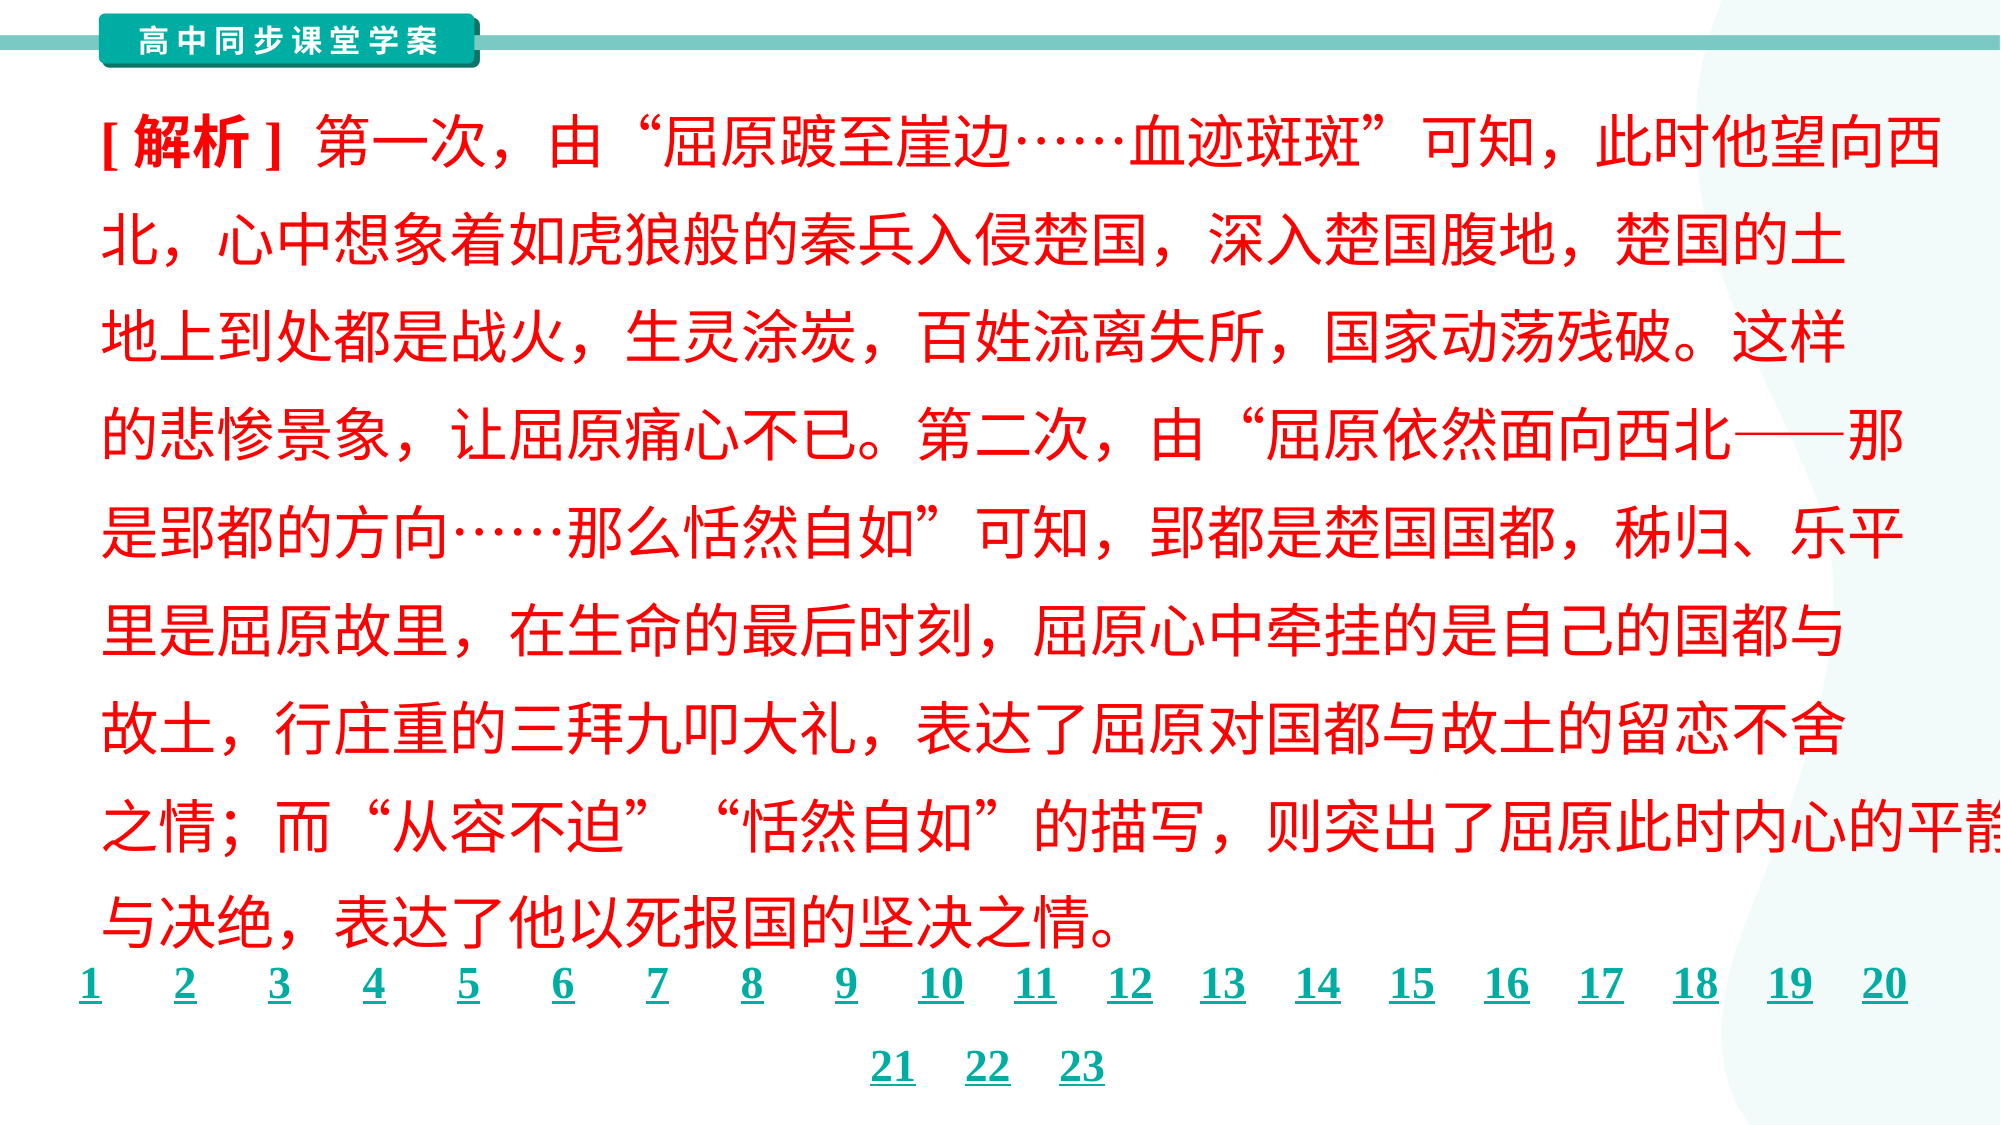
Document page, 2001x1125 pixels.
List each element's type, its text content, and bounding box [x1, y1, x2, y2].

text_box [解析] 第一次，由“屈原踱至崖边……血迹斑斑”可知，此时他望向西 北，心中想象着如虎狼般的秦兵入侵楚国，深入楚国腹地，楚国的土 地上到处都是战火，生灵涂炭，百姓流离失所，国家动荡残破。这样 的悲惨景象，让屈原痛心不已。第二次，由“屈原依然面向西北——那 是郢都的方向……那么恬然自如”可知，郢都是楚国国都，秭归、乐平 里是屈原故里，在生命的最后时刻，屈原心中牵挂的是自己的国都与 故土，行庄重的三拜九叩大礼，表达了屈原对国都与故土的留恋不舍 之情；而“从容不迫”“恬然自如”的描写，则突出了屈原此时内心的平静 与决绝，表达了他以死报国的坚决之情。 [100, 76, 1899, 948]
picture [0, 0, 2000, 1125]
